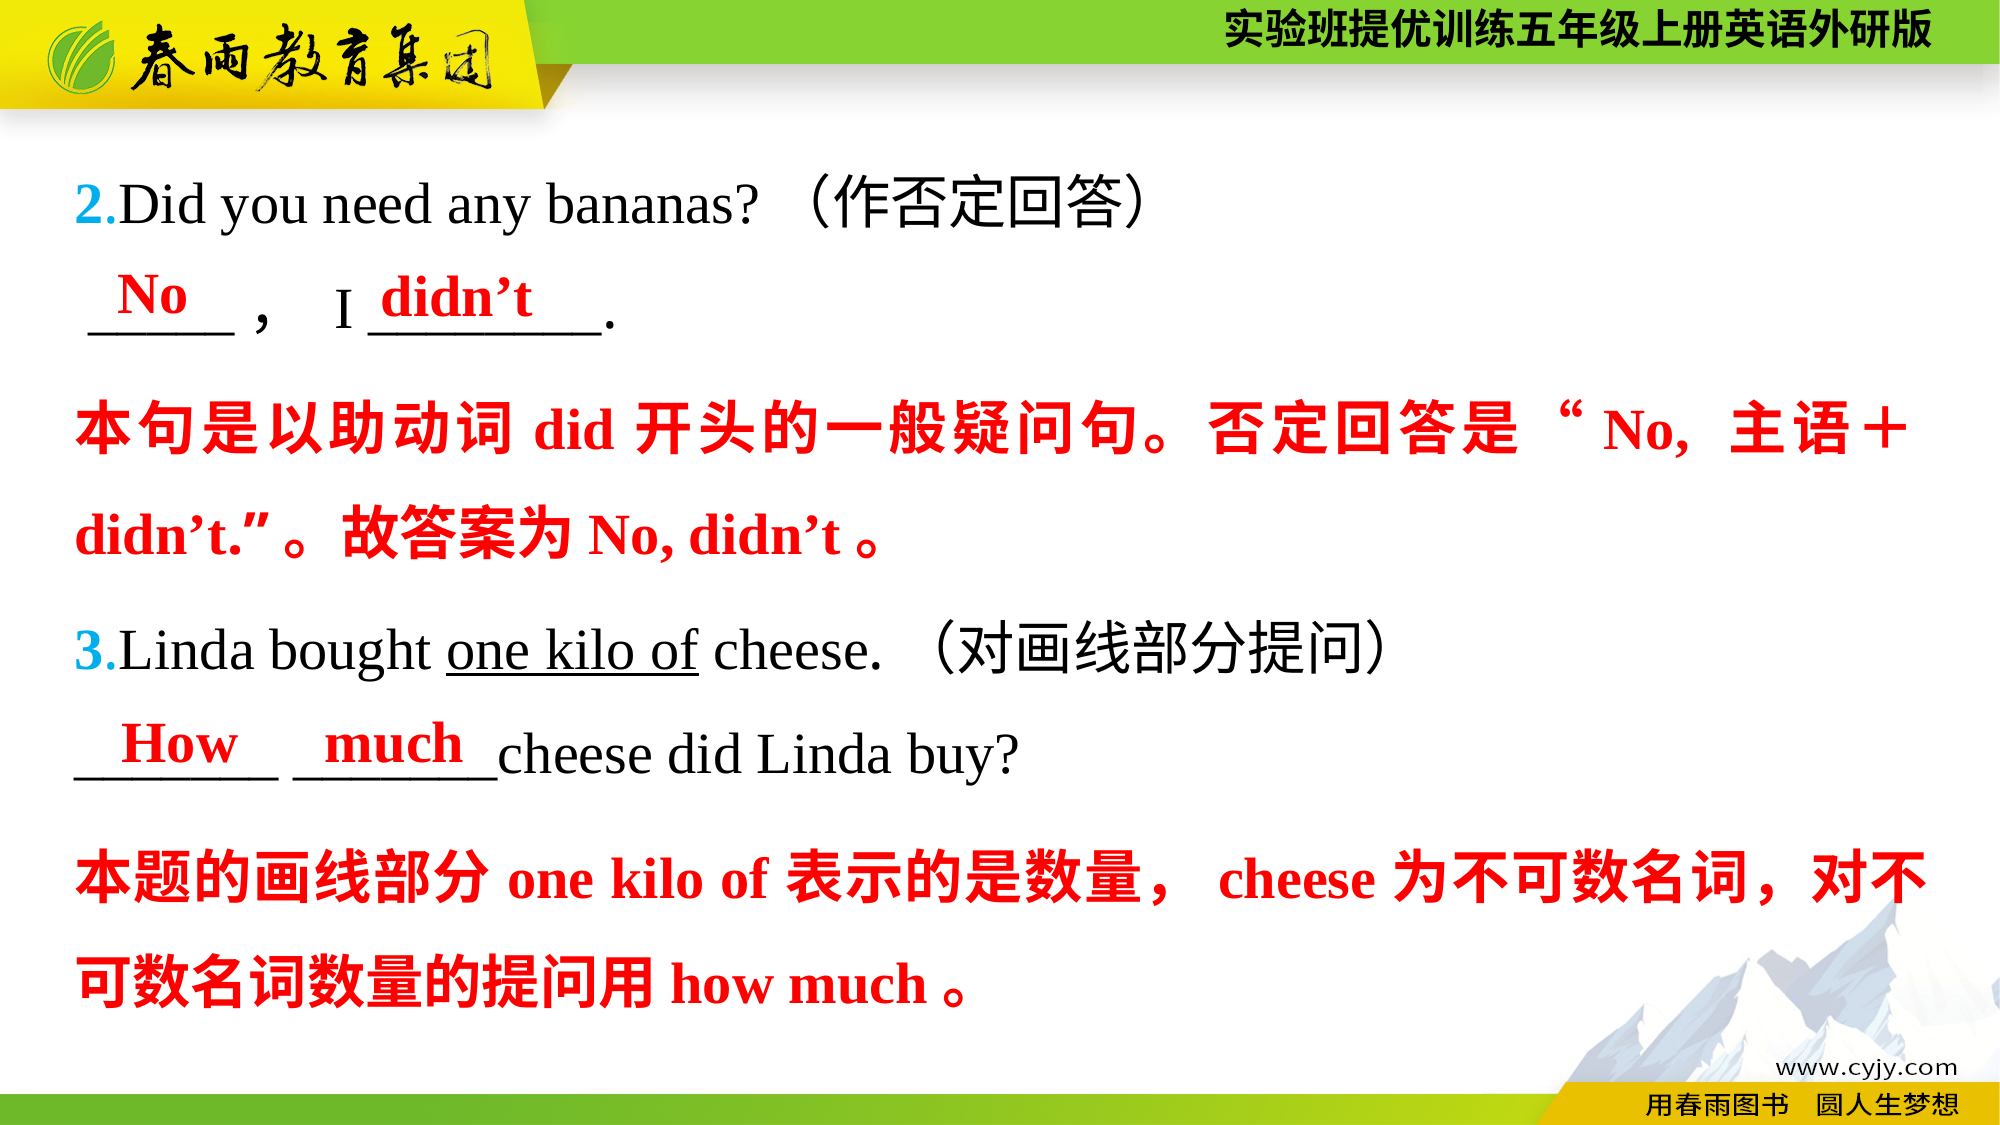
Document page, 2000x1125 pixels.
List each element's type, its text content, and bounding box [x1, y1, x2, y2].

text_box didn’t [351, 251, 549, 336]
text_box How much [106, 696, 494, 782]
text_box 本句是以助动词did开头的一般疑问句。否定回答是“No, 主语＋didn’t.”。故答案为No, didn’t。 [59, 348, 1944, 574]
picture [0, 0, 2000, 1125]
text_box No [102, 247, 204, 333]
list 2.Did you need any bananas?（作否定回答） _____， I ________. 3.Linda bought one kilo of cheese.（对画线部分提问） _______ _______cheese did Linda buy? [59, 574, 1944, 797]
text_box 本题的画线部分one kilo of表示的是数量，cheese为不可数名词，对不可数名词数量的提问用how much。 [59, 797, 1944, 1023]
list 2.Did you need any bananas?（作否定回答） _____， I ________. 3.Linda bought one kilo of cheese.（对画线部分提问） _______ _______cheese did Linda buy? [59, 122, 1944, 348]
